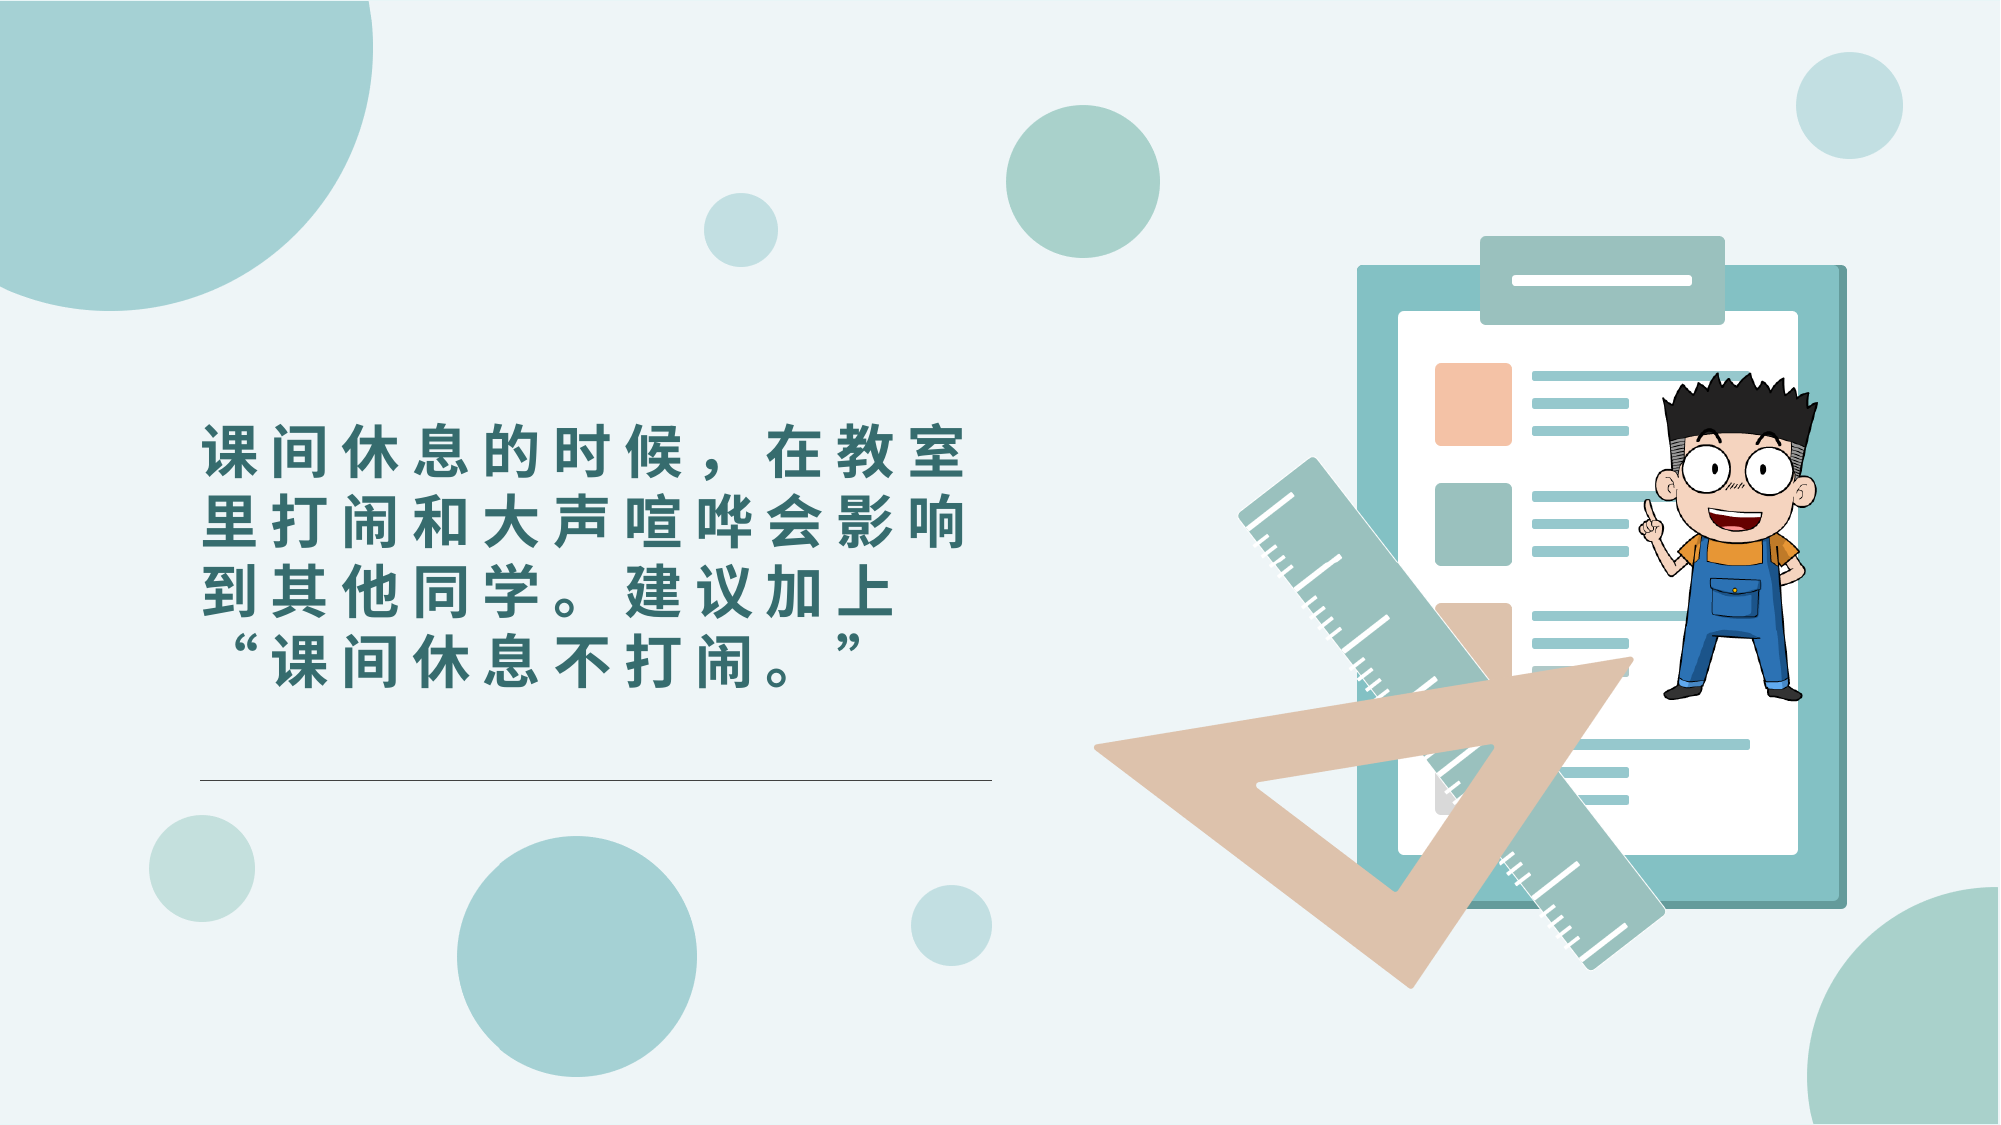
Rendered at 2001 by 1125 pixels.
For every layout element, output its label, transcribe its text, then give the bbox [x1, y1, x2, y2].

picture [0, 1, 2000, 1124]
text_box 课间休息的时候，在教室里打闹和大声喧哗会影响到其他同学。建议加上“课间休息不打闹。” [199, 343, 992, 696]
